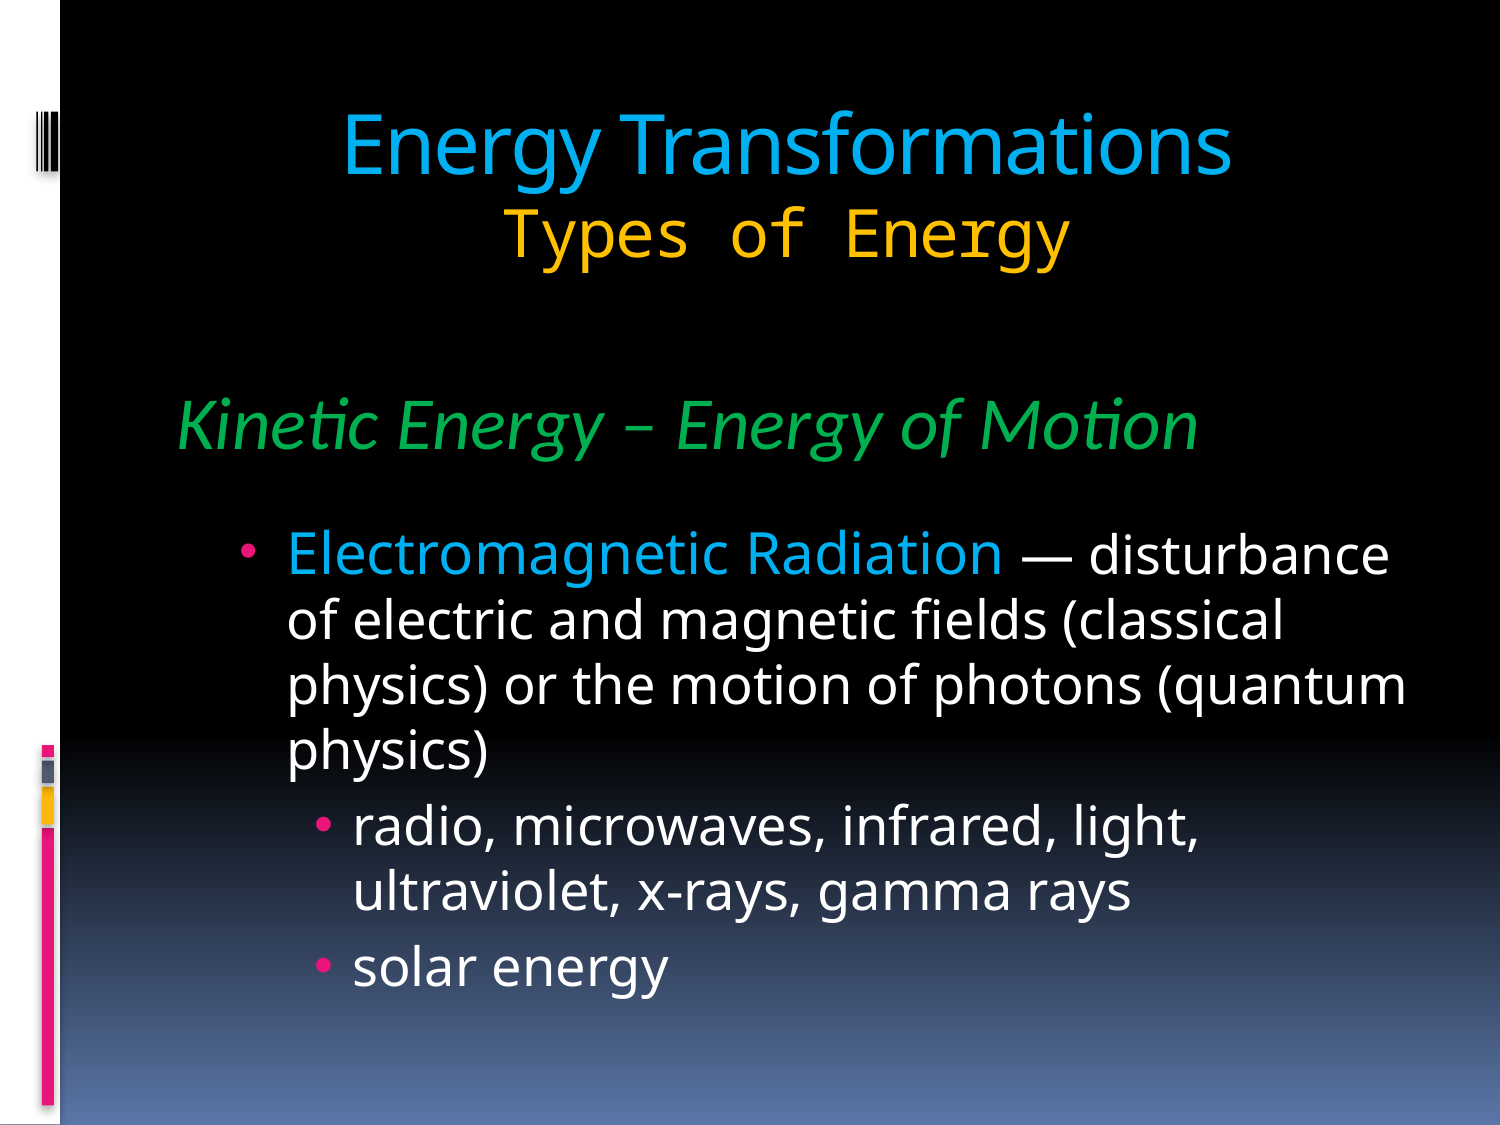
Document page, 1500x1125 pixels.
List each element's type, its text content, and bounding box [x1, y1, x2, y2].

title Energy Transformations Types of Energy [150, 83, 1425, 234]
list Kinetic Energy – Energy of Motion Electromagnetic Radiation — disturbance of electric and magnetic fields (classical physics) or the motion of photons (quantum physics) radio, microwaves, infrared, light, ultraviolet, x‑rays, gamma rays solar energy [150, 292, 1425, 1043]
